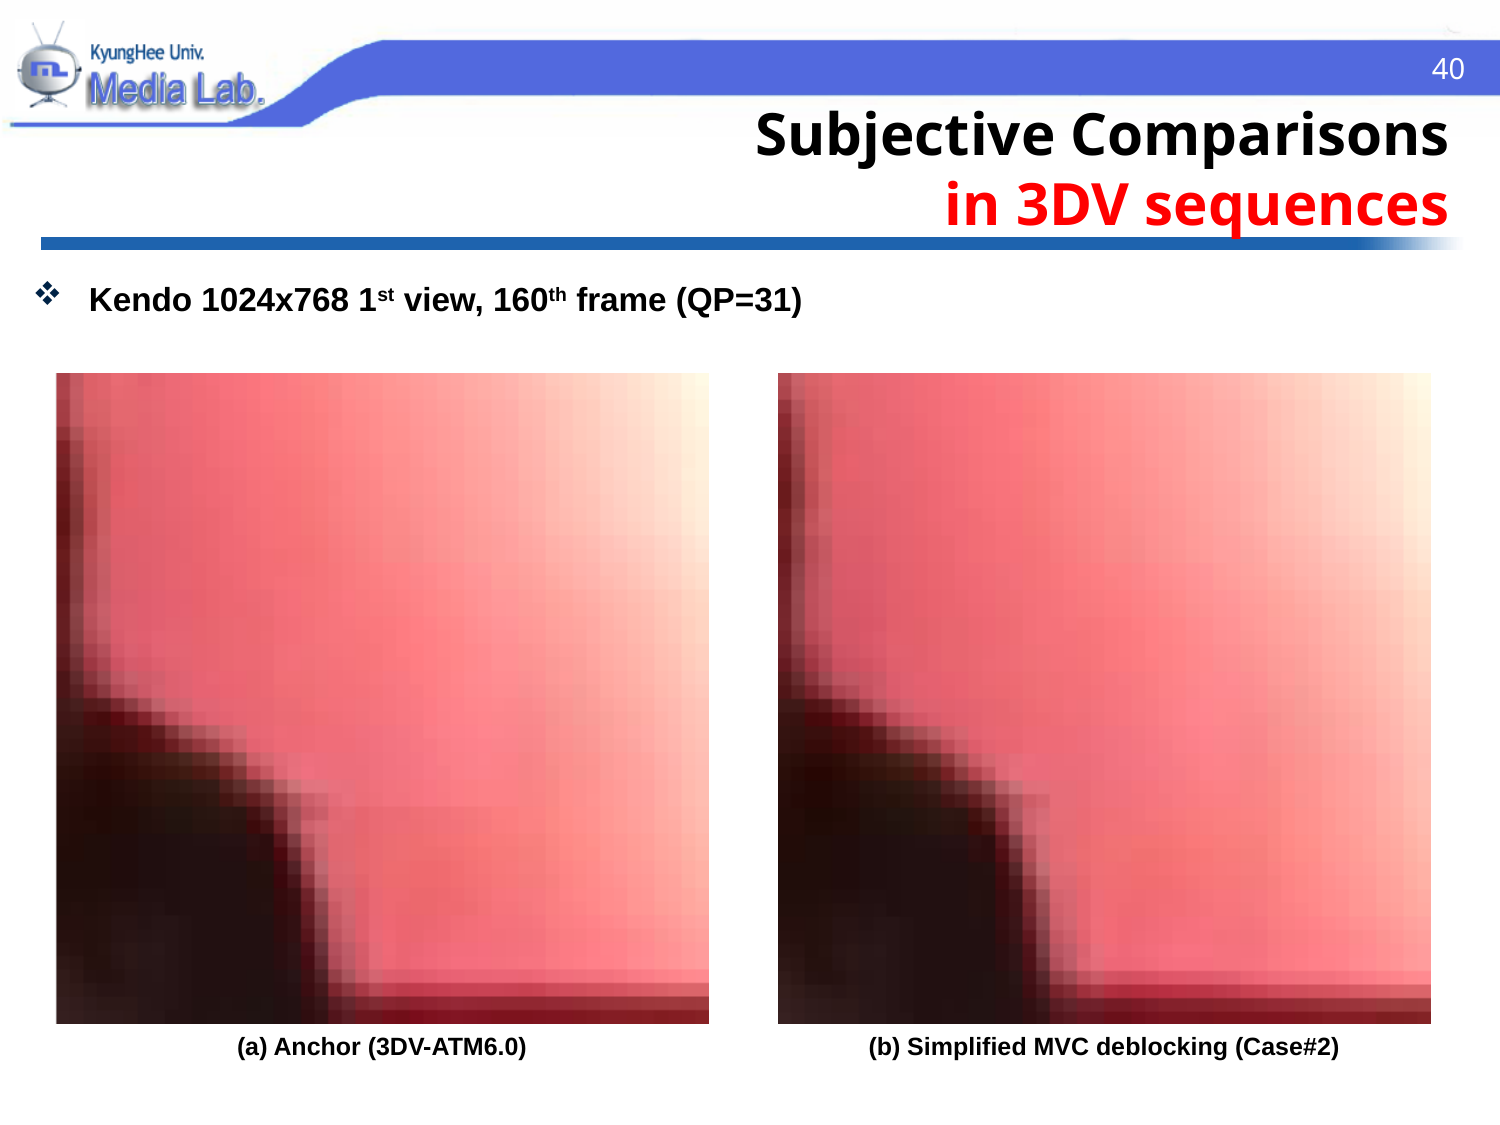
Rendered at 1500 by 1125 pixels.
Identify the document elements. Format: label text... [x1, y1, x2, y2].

picture [41, 237, 1500, 250]
list Kendo 1024x768 1st view, 160th frame (QP=31) [17, 262, 1483, 1107]
text_box (a) Anchor (3DV-ATM6.0) [222, 1032, 543, 1068]
slide_number 40 [1403, 42, 1481, 93]
picture [778, 373, 1431, 1024]
title Subjective Comparisons in 3DV sequences [312, 101, 1465, 233]
picture [55, 373, 709, 1024]
text_box (b) Simplified MVC deblocking (Case#2) [853, 1032, 1356, 1068]
picture [0, 0, 1500, 138]
